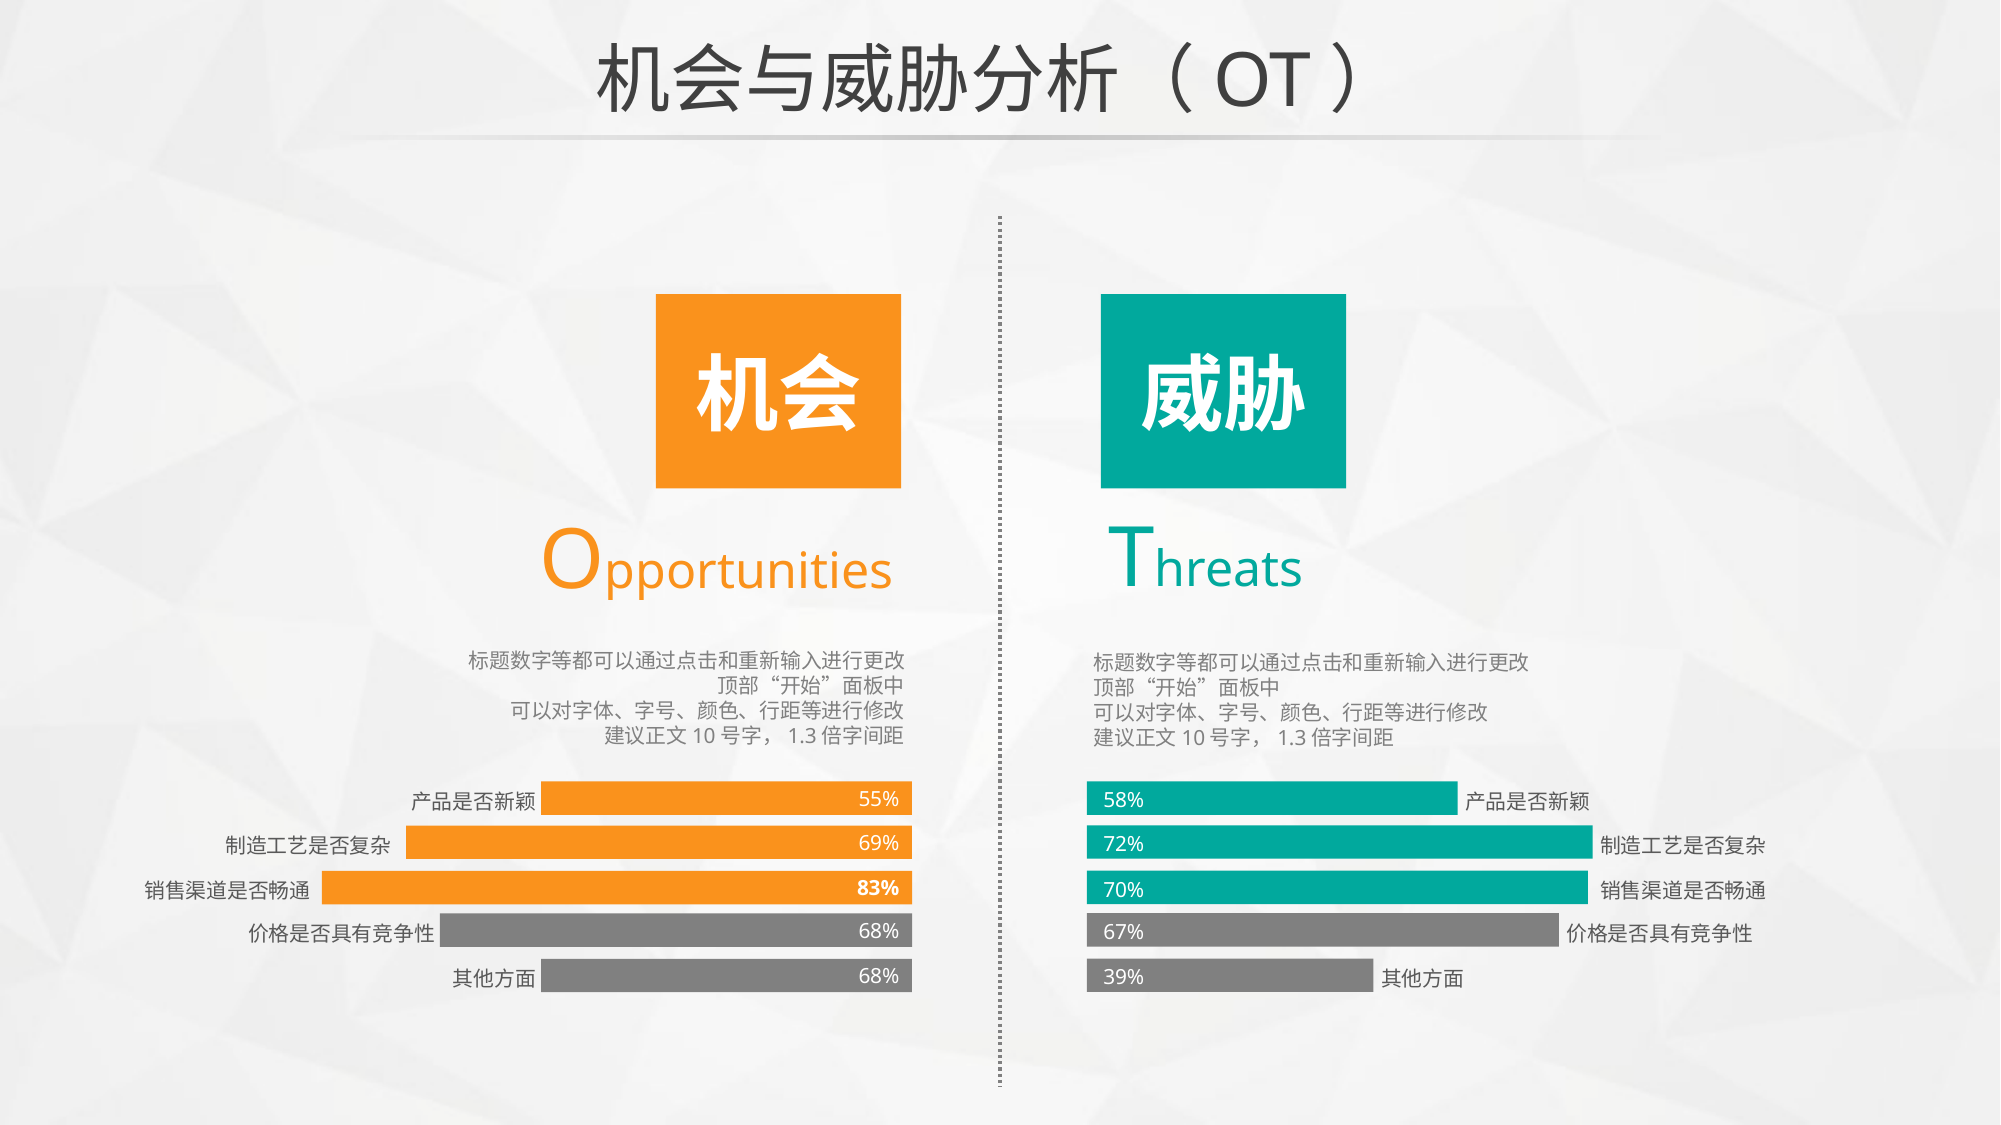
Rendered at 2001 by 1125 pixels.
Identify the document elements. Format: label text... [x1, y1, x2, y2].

text_box 标题数字等都可以通过点击和重新输入进行更改 顶部“开始”面板中 可以对字体、字号、颜色、行距等进行修改 建议正文10号字，1.3倍字间距 [97, 640, 920, 765]
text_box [282, 781, 913, 818]
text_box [57, 870, 913, 908]
text_box 机会与威胁分析（OT） [580, 23, 1420, 129]
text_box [138, 825, 913, 862]
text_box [1086, 870, 1853, 908]
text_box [1100, 294, 1556, 609]
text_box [467, 294, 902, 610]
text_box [1086, 781, 1719, 818]
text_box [1086, 913, 1820, 950]
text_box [1086, 958, 1634, 995]
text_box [1086, 825, 1853, 862]
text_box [282, 958, 913, 995]
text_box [182, 913, 913, 950]
text_box 标题数字等都可以通过点击和重新输入进行更改 顶部“开始”面板中 可以对字体、字号、颜色、行距等进行修改 建议正文10号字，1.3倍字间距 [1078, 642, 1902, 766]
